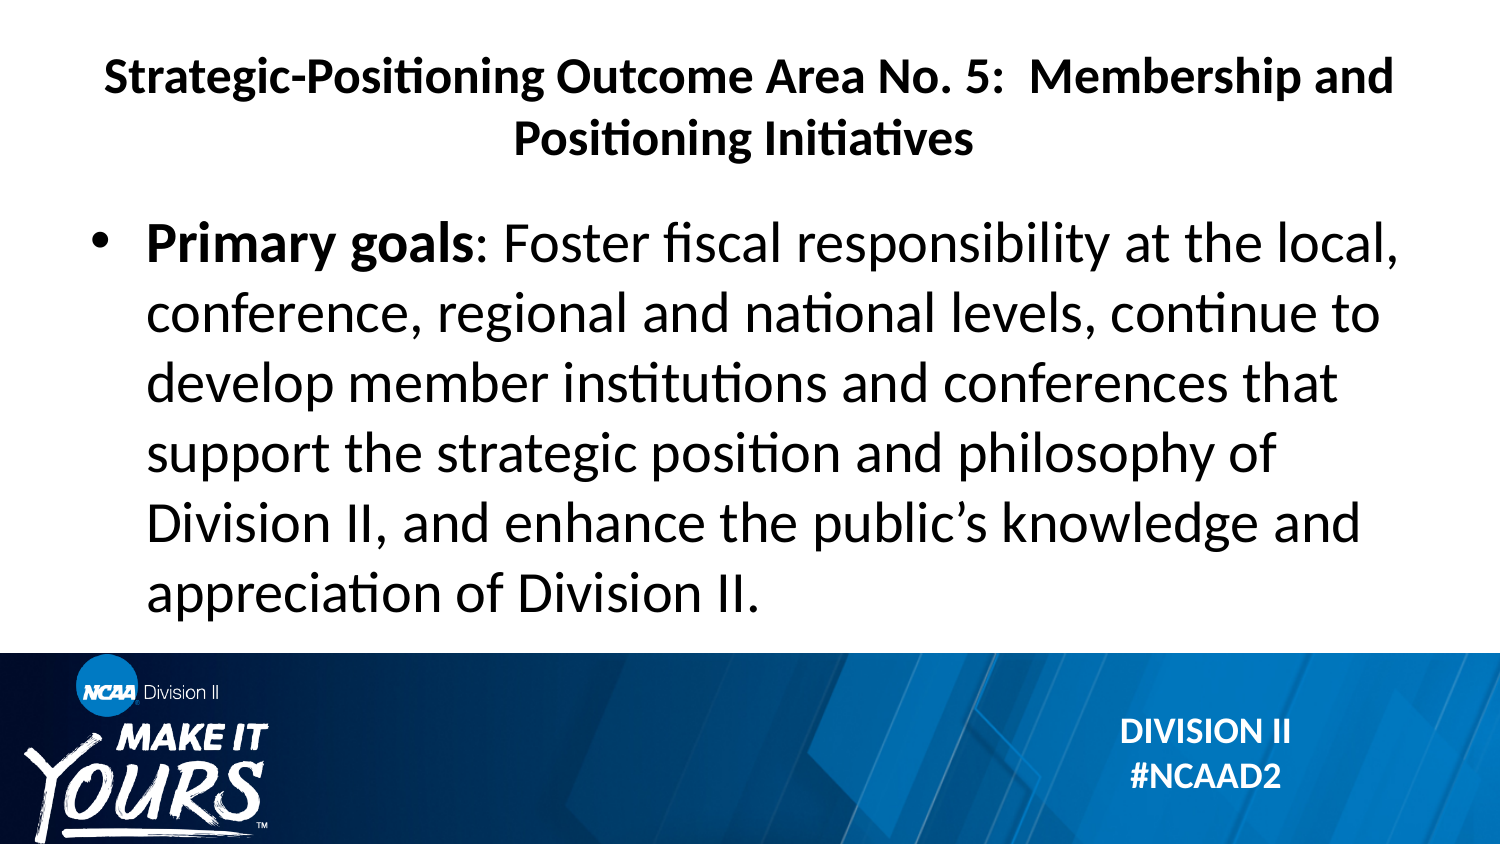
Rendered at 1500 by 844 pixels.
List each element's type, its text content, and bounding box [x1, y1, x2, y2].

title Strategic-Positioning Outcome Area No. 5: Membership and Positioning Initiatives [75, 33, 1425, 175]
list Primary goals: Foster fiscal responsibility at the local, conference, regional and national levels, continue to develop member institutions and conferences that support the strategic position and philosophy of Division II, and enhance the public’s knowledge and appreciation of Division II. [75, 196, 1425, 654]
picture [0, 653, 1500, 844]
